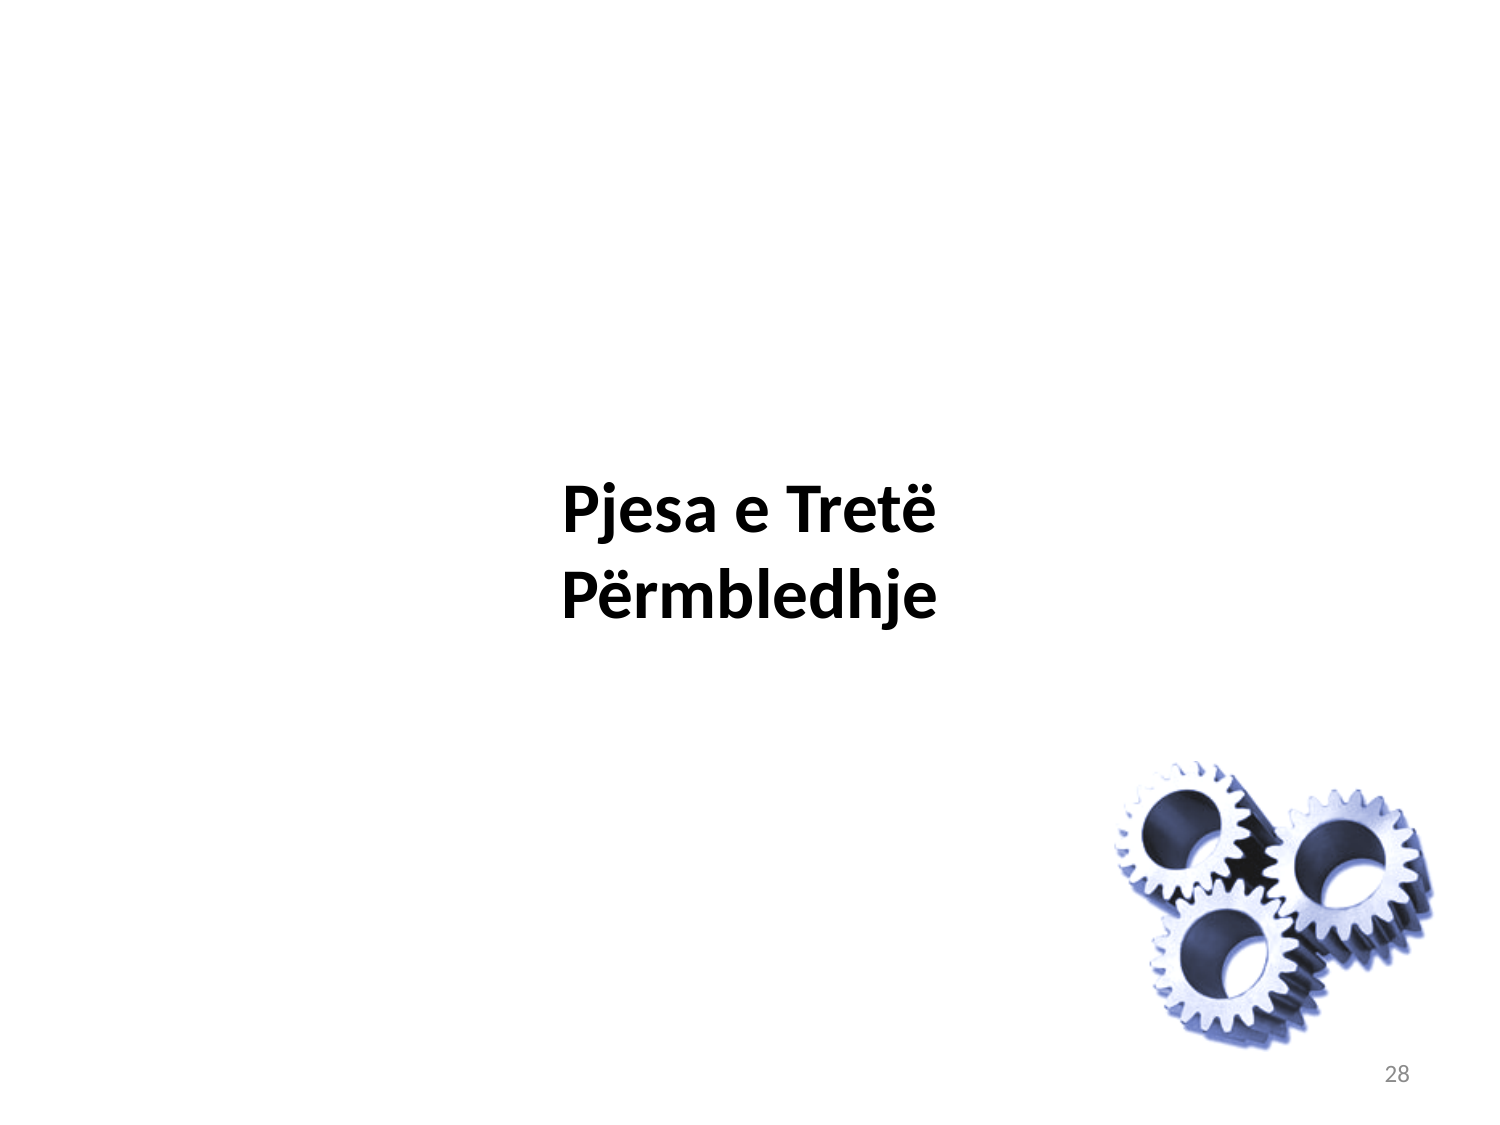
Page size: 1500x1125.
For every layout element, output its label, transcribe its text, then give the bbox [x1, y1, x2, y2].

title Pjesa e Tretë Përmbledhje [75, 453, 1425, 641]
slide_number 28 [1074, 1042, 1425, 1103]
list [1112, 761, 1436, 1052]
